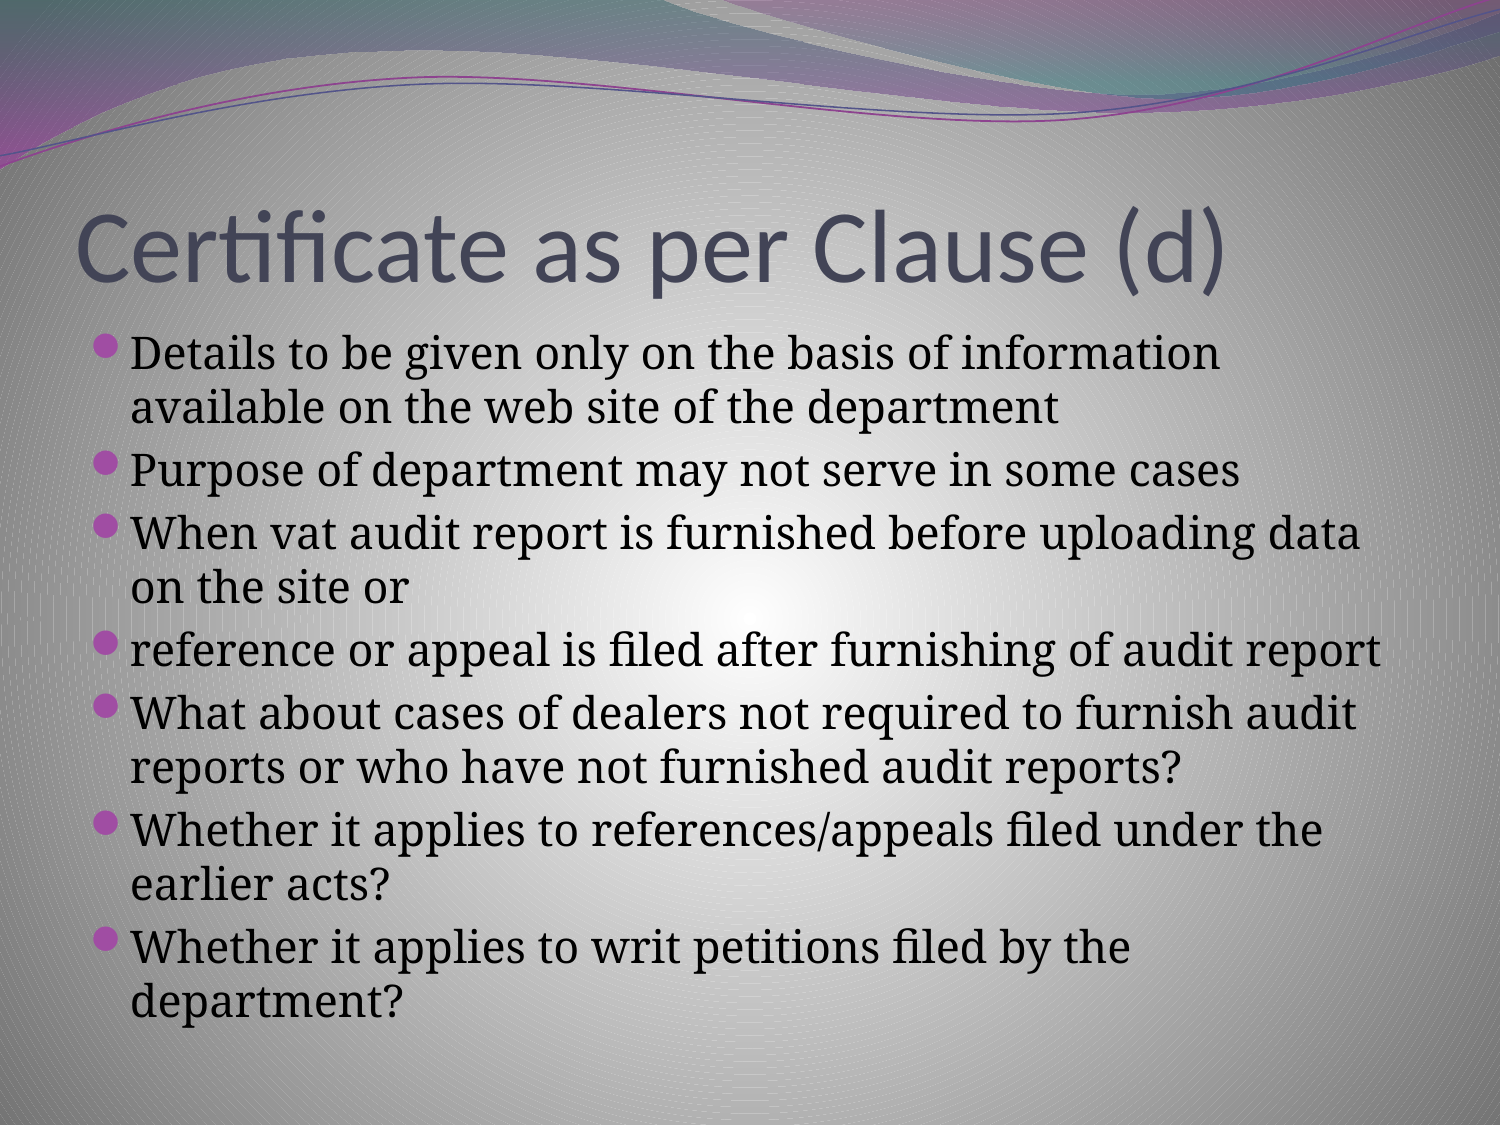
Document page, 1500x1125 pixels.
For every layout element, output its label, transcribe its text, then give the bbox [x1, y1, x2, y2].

list Details to be given only on the basis of information available on the web site of the department Purpose of department may not serve in some cases When vat audit report is furnished before uploading data on the site or reference or appeal is filed after furnishing of audit report What about cases of dealers not required to furnish audit reports or who have not furnished audit reports? Whether it applies to references/appeals filed under the earlier acts? Whether it applies to writ petitions filed by the department? [75, 317, 1425, 1038]
title Certificate as per Clause (d) [75, 115, 1425, 303]
